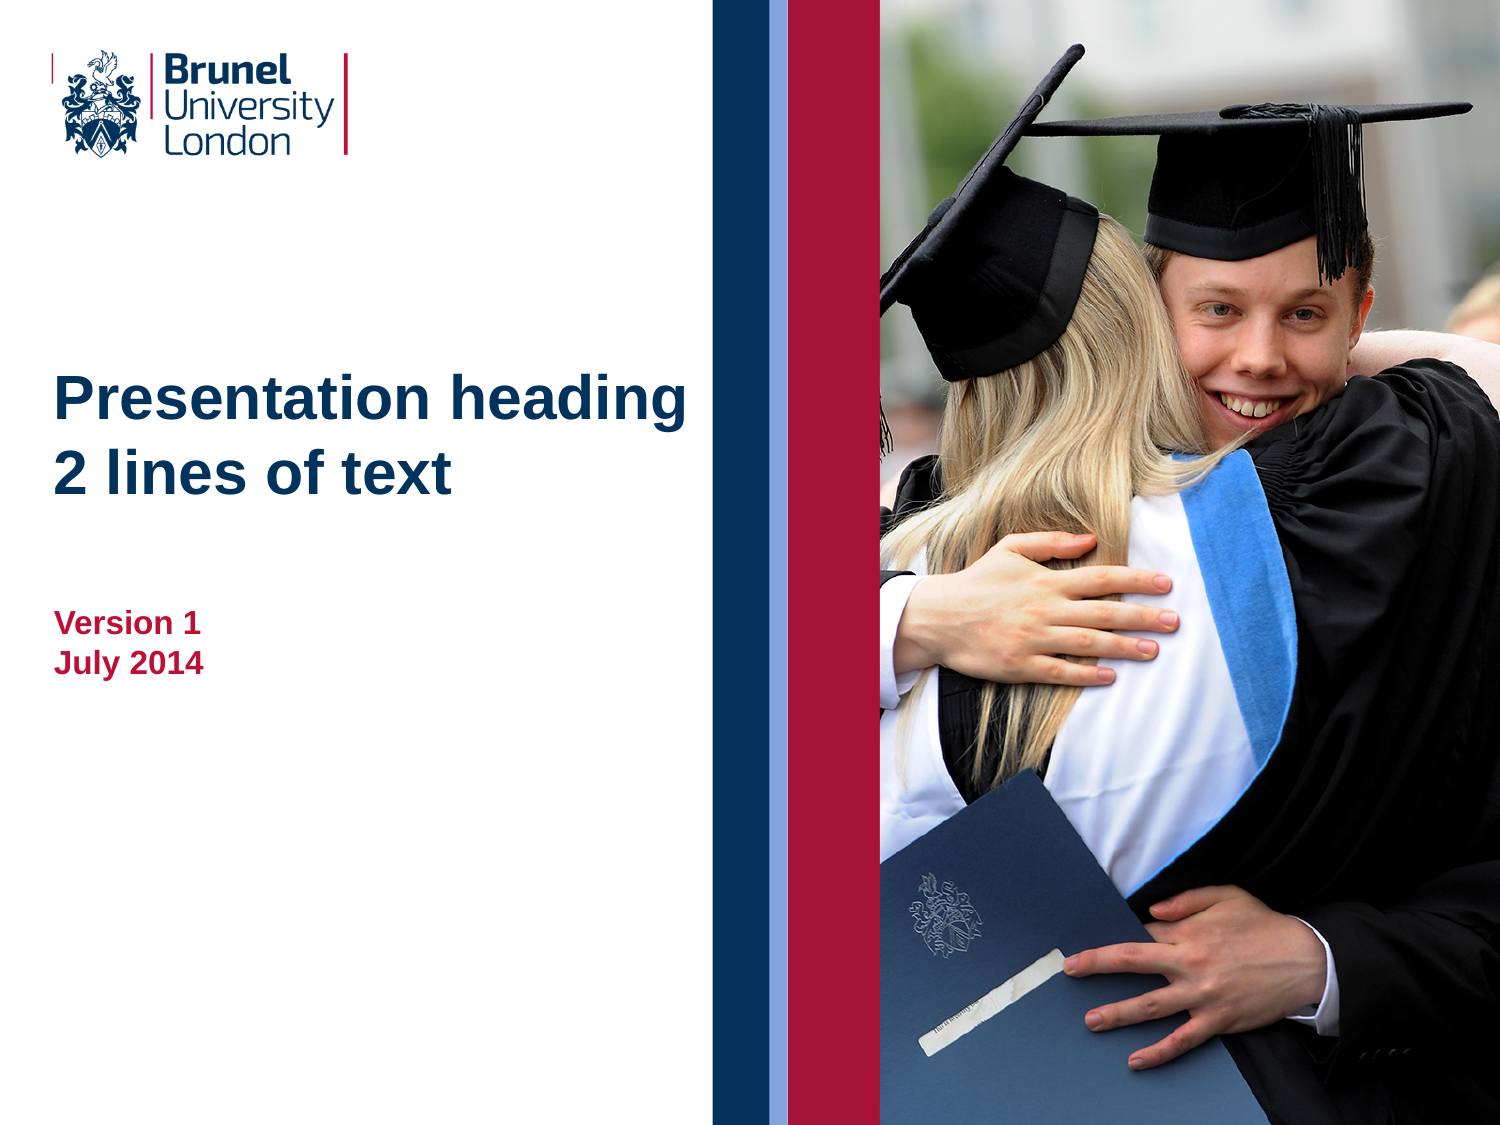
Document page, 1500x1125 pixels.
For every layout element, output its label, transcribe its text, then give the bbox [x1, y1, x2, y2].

picture [49, 48, 352, 160]
picture [788, 0, 1500, 1125]
subtitle Version 1 July 2014 [48, 593, 719, 882]
title Presentation heading 2 lines of text [48, 349, 719, 591]
